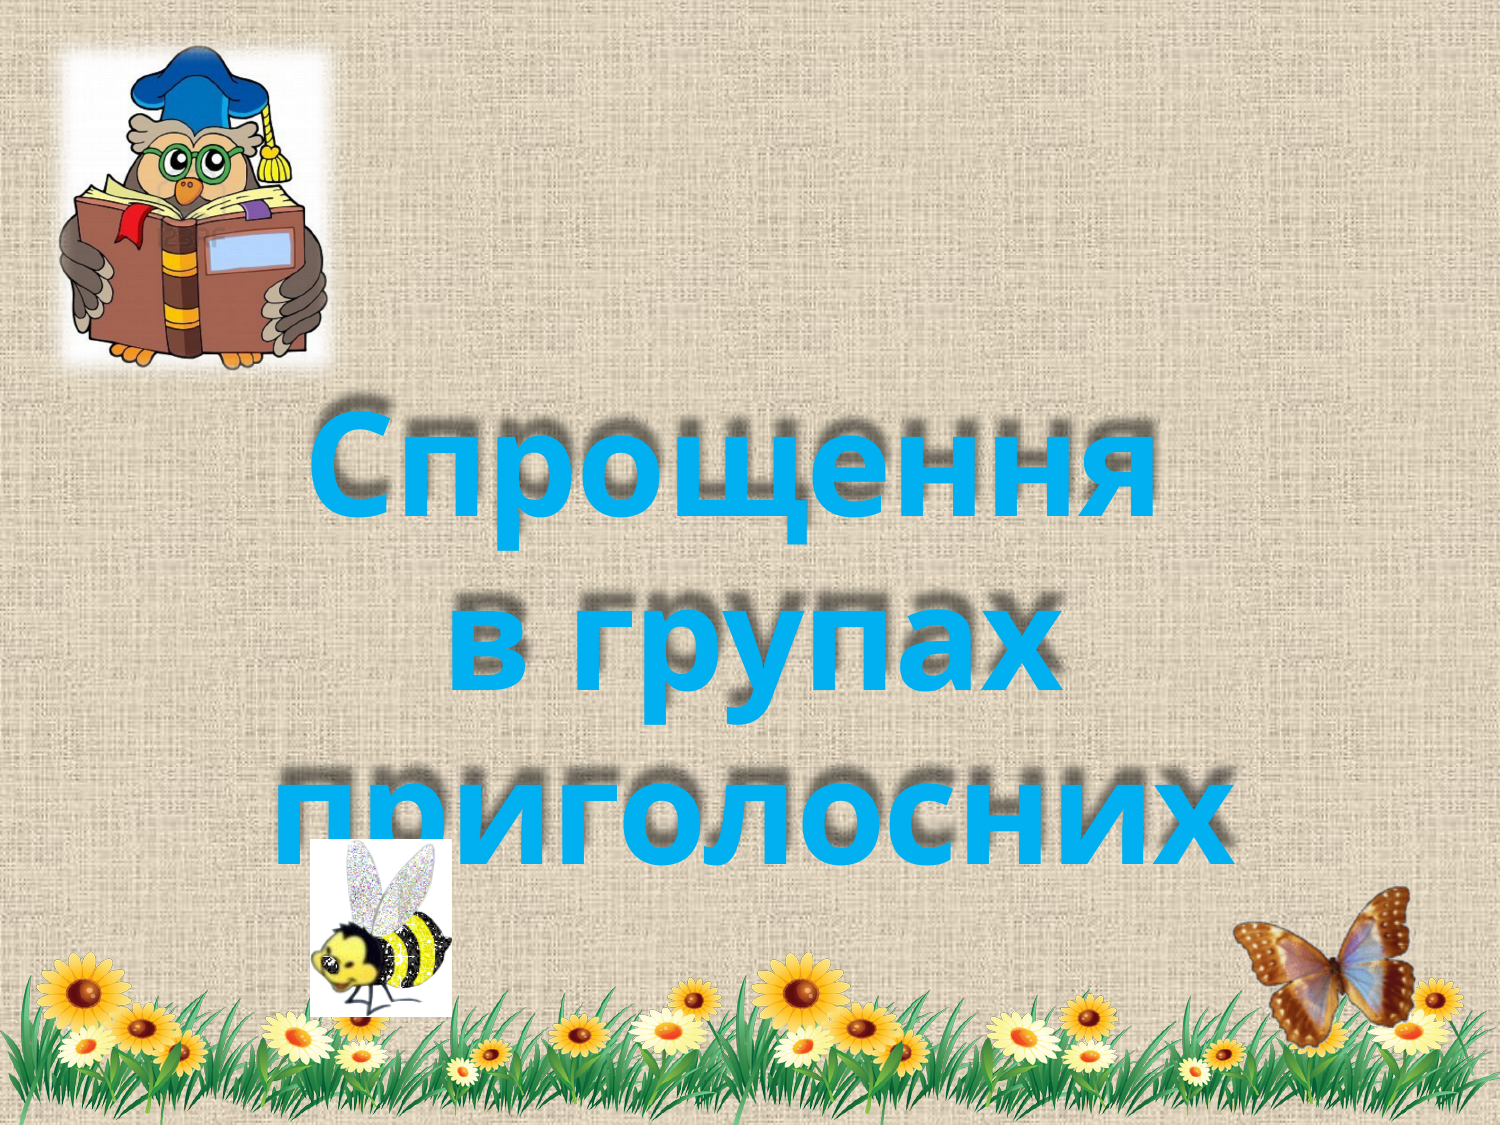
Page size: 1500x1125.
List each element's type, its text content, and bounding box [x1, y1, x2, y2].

title Спрощення в групах приголосних [3, 359, 1500, 943]
picture [0, 0, 1500, 1125]
